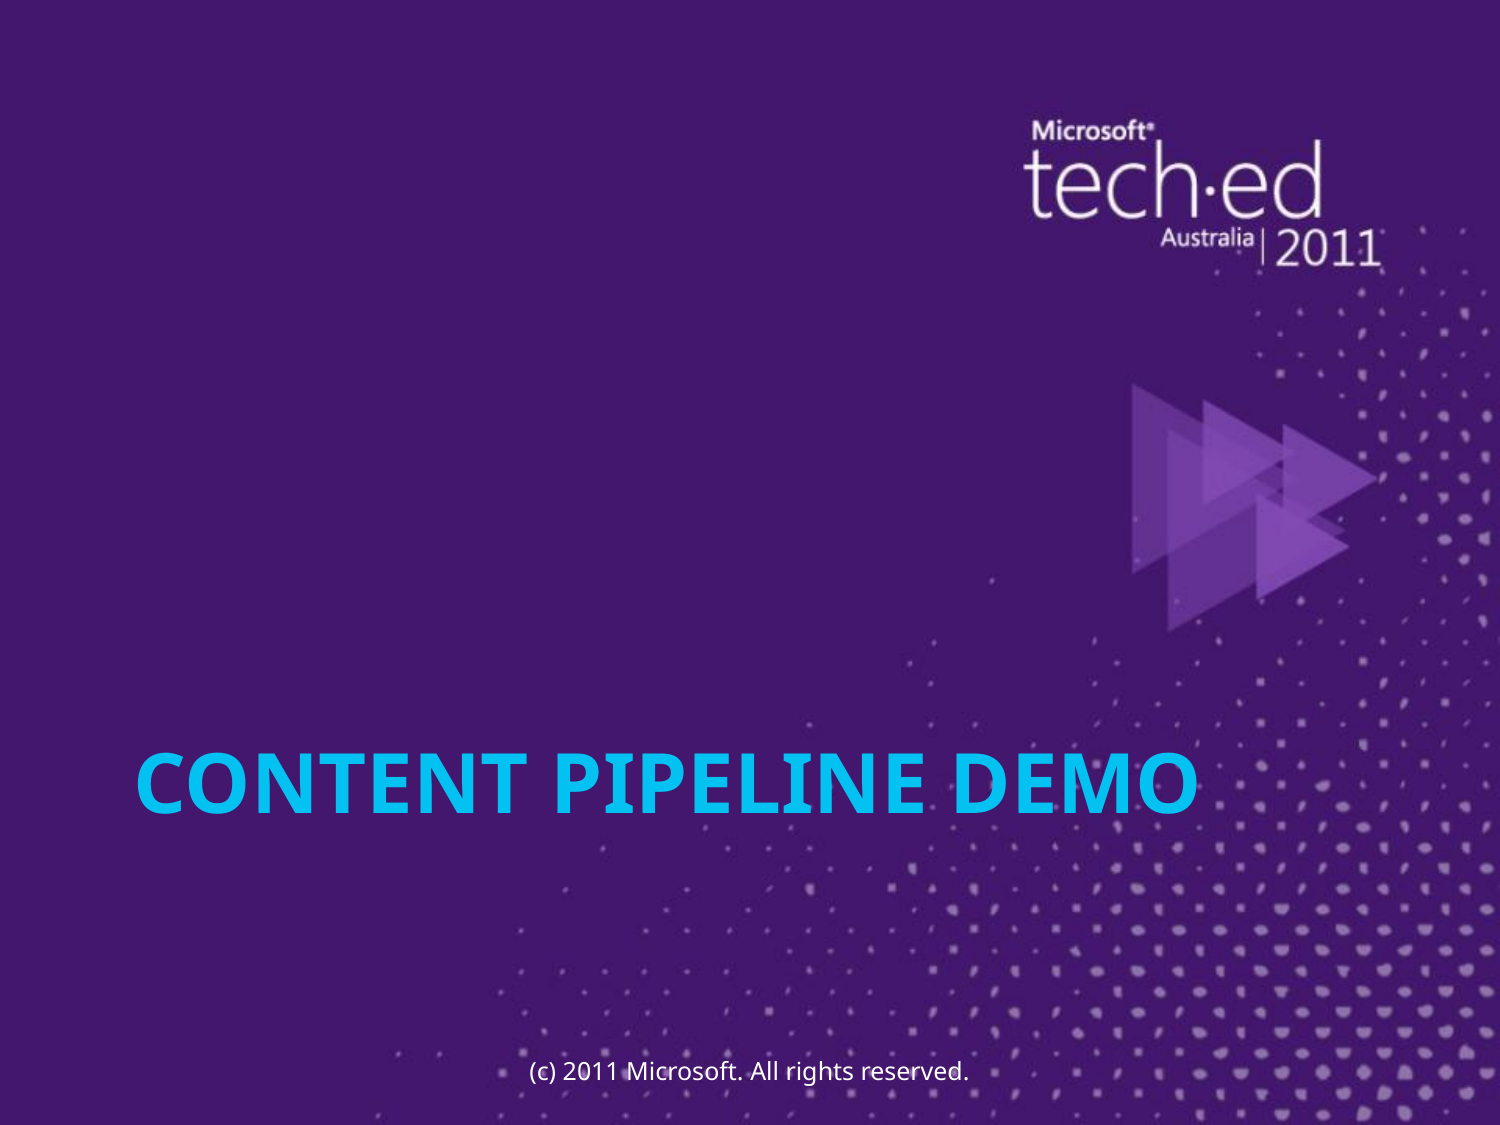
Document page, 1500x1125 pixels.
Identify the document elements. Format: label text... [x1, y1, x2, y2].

title Content Pipeline demo [118, 722, 1394, 947]
picture [0, 0, 1500, 1125]
footer (c) 2011 Microsoft. All rights reserved. [512, 1042, 988, 1103]
